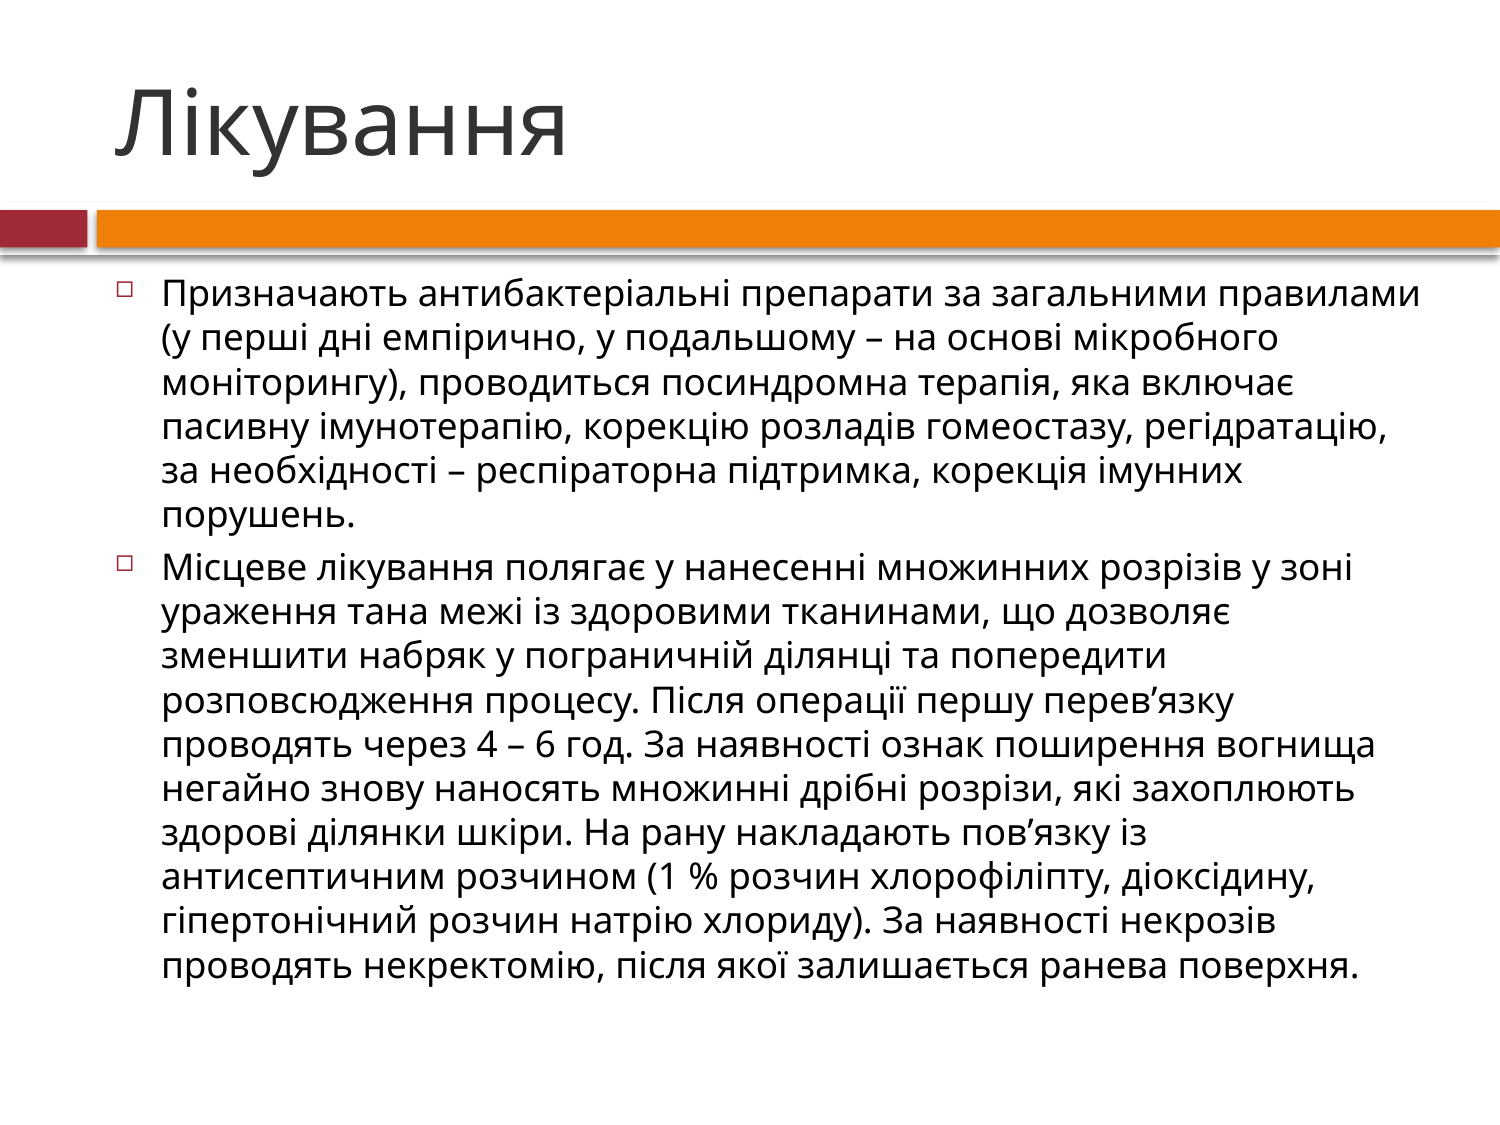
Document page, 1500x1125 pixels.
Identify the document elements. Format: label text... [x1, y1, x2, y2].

title Лікування [100, 37, 1438, 200]
list Призначають антибактеріальні препарати за загальними правилами (у перші дні емпірично, у подальшому – на основі мікробного моніторингу), проводиться посиндромна терапія, яка включає пасивну імунотерапію, корекцію розладів гомеостазу, регідратацію, за необхідності – респіраторна підтримка, корекція імунних порушень. Місцеве лікування полягає у нанесенні множинних розрізів у зоні ураження тана межі із здоровими тканинами, що дозволяє зменшити набряк у пограничній ділянці та попередити розповсюдження процесу. Після операції першу перев’язку проводять через 4 – 6 год. За наявності ознак поширення вогнища негайно знову наносять множинні дрібні розрізи, які захоплюють здорові ділянки шкіри. На рану накладають пов’язку із антисептичним розчином (1 % розчин хлорофіліпту, діоксідину, гіпертонічний розчин натрію хлориду). За наявності некрозів проводять некректомію, після якої залишається ранева поверхня. [100, 262, 1438, 1000]
